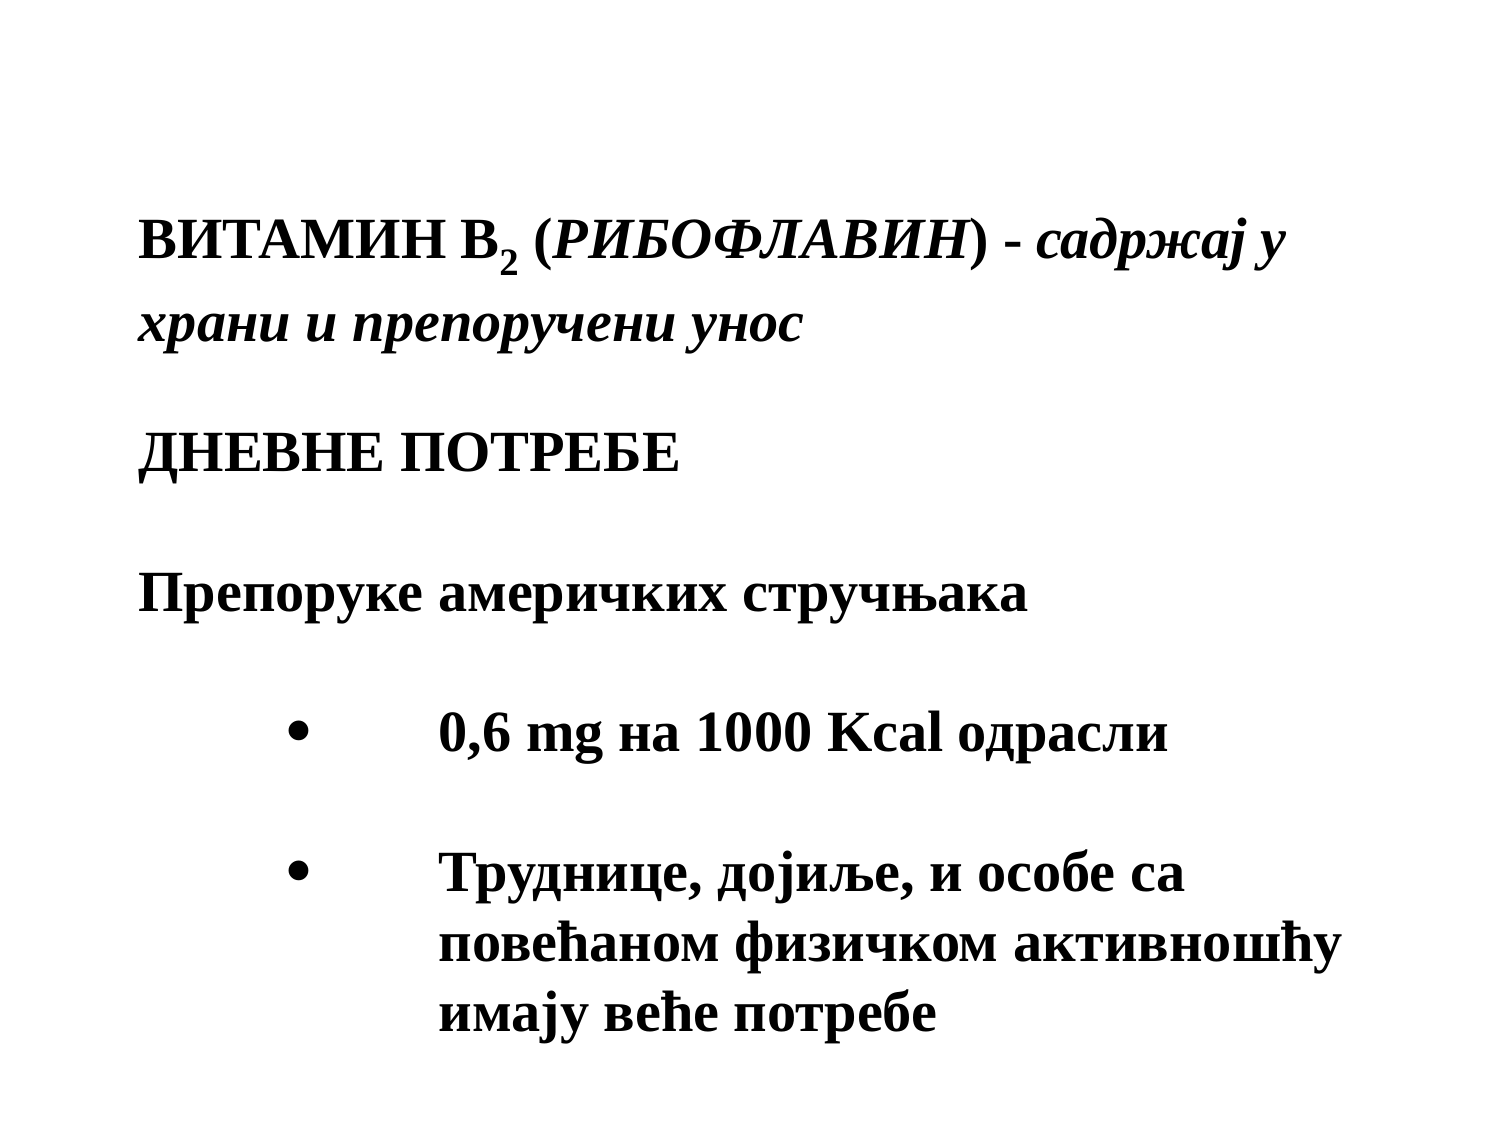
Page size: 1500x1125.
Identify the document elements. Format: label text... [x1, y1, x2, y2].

text_box ВИТАМИН B2 (РИБОФЛАВИН) - садржај у храни и препоручени унос ДНЕВНЕ ПОТРЕБЕ Препоруке америчких стручњака · 0,6 mg на 1000 Kcal одрасли · Труднице, дојиље, и особе са повећаном физичком активношћу имају веће потребе [123, 184, 1387, 1051]
